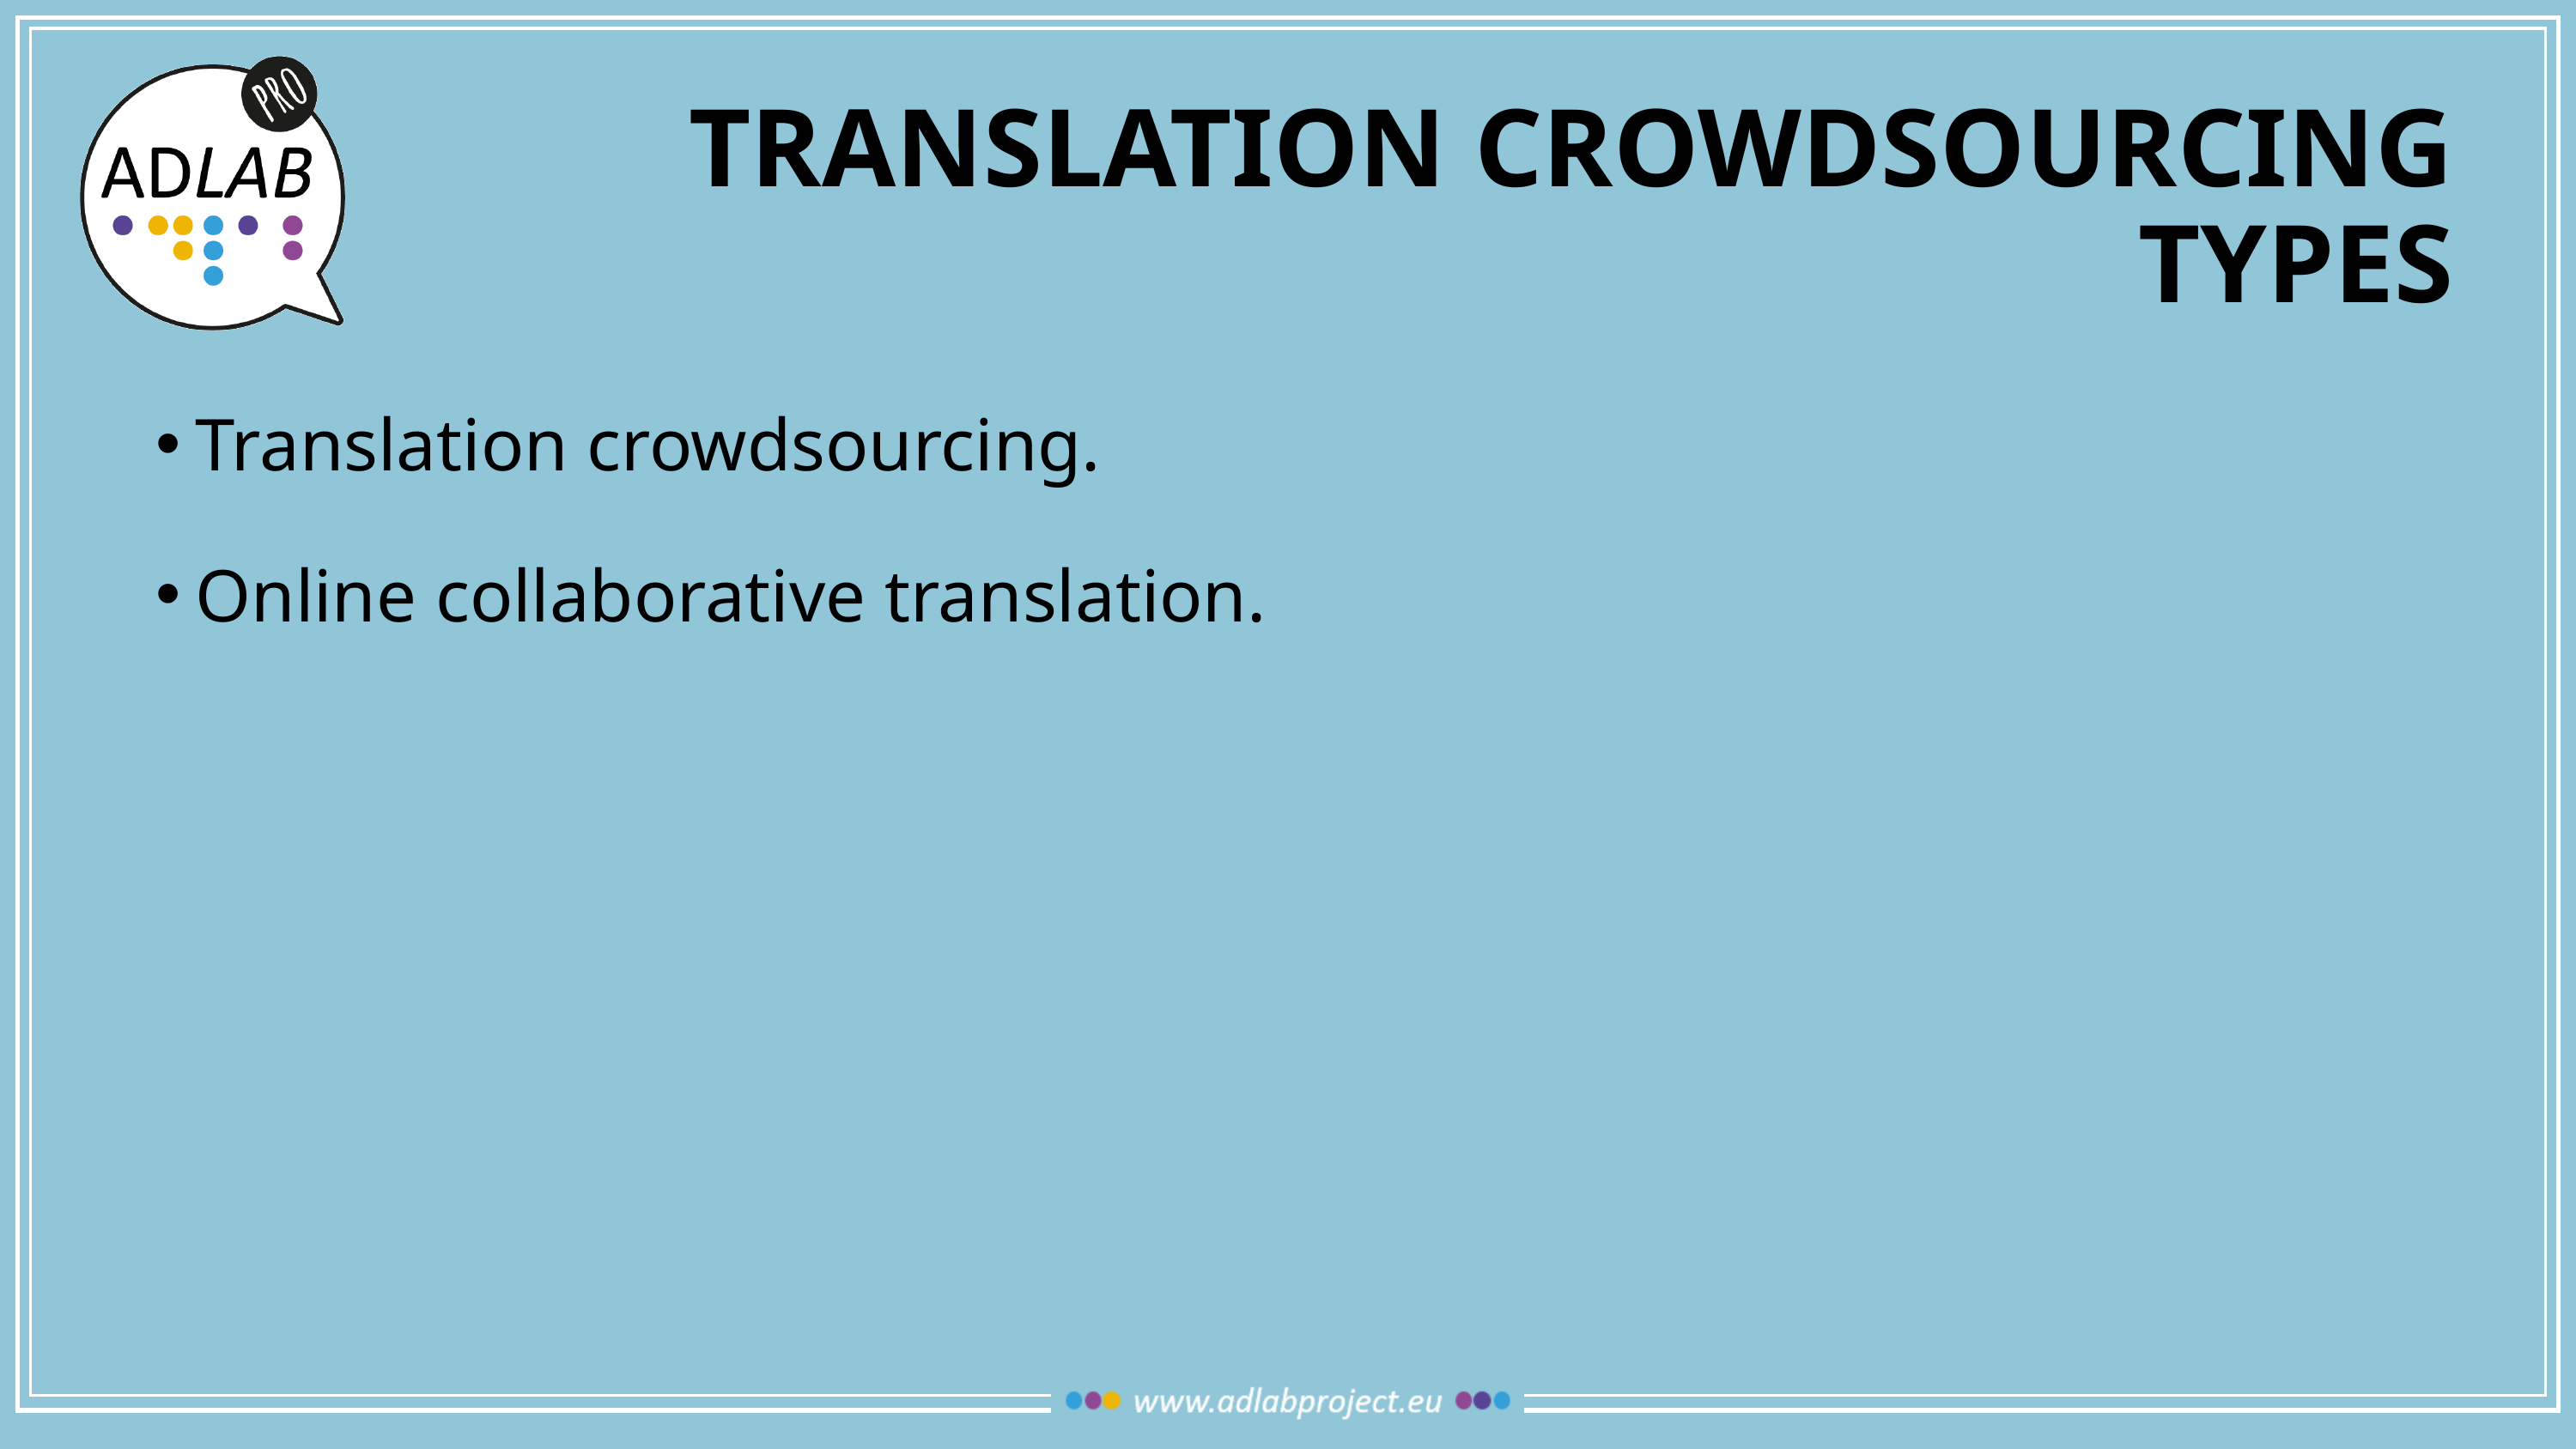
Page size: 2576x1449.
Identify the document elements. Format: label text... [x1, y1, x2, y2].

picture [72, 49, 353, 330]
list Translation crowdsourcing. Online collaborative translation. [143, 350, 2467, 1056]
picture [1051, 1378, 1524, 1429]
title translation crowdsourcing types [384, 70, 2467, 350]
